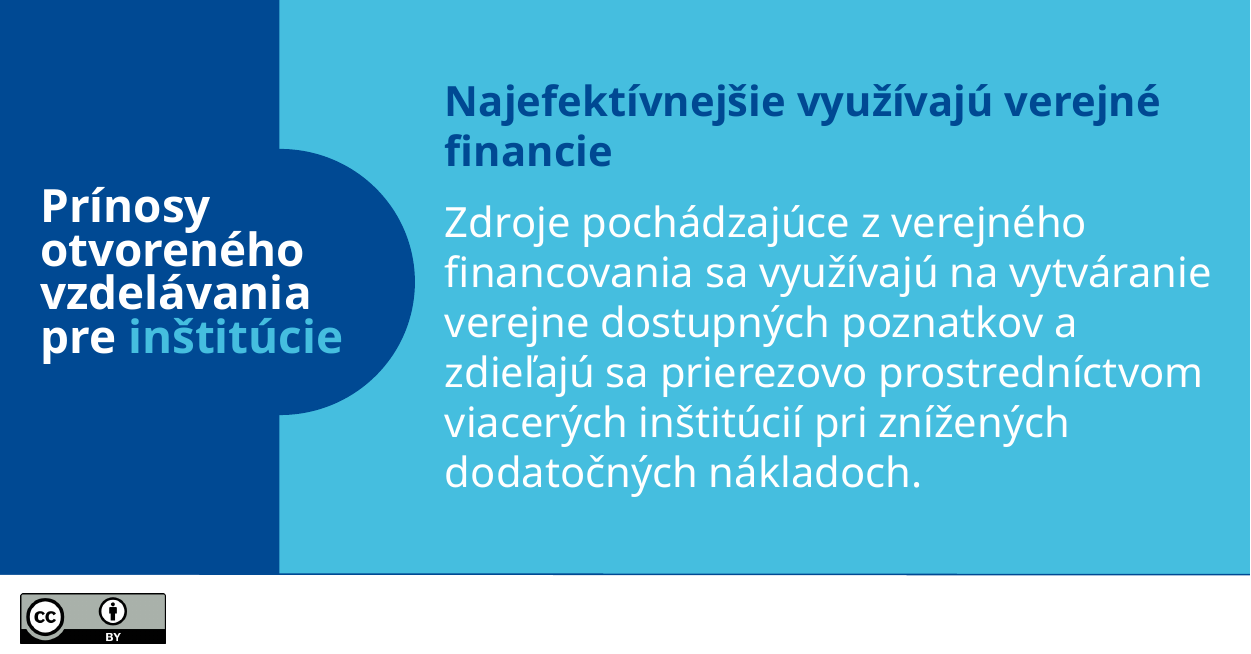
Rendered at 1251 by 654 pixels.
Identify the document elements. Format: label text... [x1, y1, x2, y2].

text_box Najefektívnejšie využívajú verejné financie Zdroje pochádzajúce z verejného financovania sa využívajú na vytváranie verejne dostupných poznatkov a zdieľajú sa prierezovo prostredníctvom viacerých inštitúcií pri znížených dodatočných nákladoch. [430, 59, 1231, 511]
text_box Prínosy otvoreného vzdelávania pre inštitúcie [25, 171, 409, 378]
text_box [187, 378, 374, 416]
picture [20, 592, 166, 645]
text_box [0, 0, 280, 573]
text_box [0, 582, 1250, 654]
text_box [206, 148, 355, 171]
text_box [409, 242, 415, 322]
